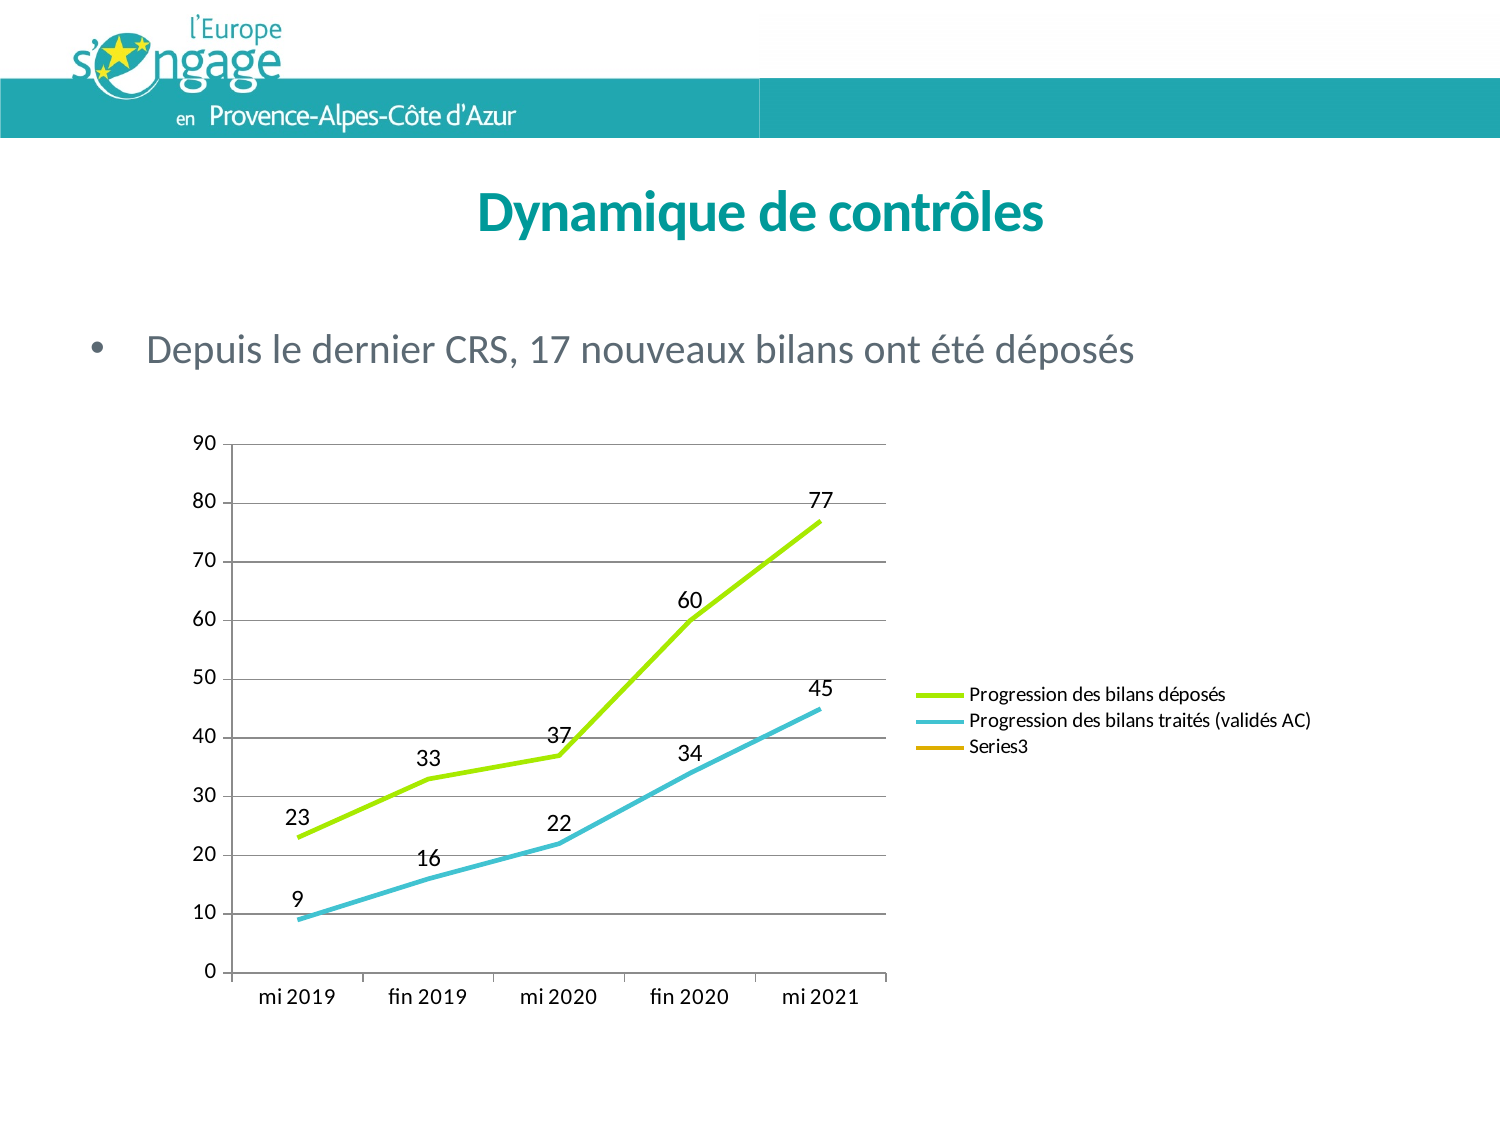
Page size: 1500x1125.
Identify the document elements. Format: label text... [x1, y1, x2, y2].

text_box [0, 14, 1500, 138]
text_box Dynamique de contrôles [85, 165, 1436, 251]
list Depuis le dernier CRS, 17 nouveaux bilans ont été déposés [75, 314, 1425, 1005]
chart [168, 420, 1332, 1024]
